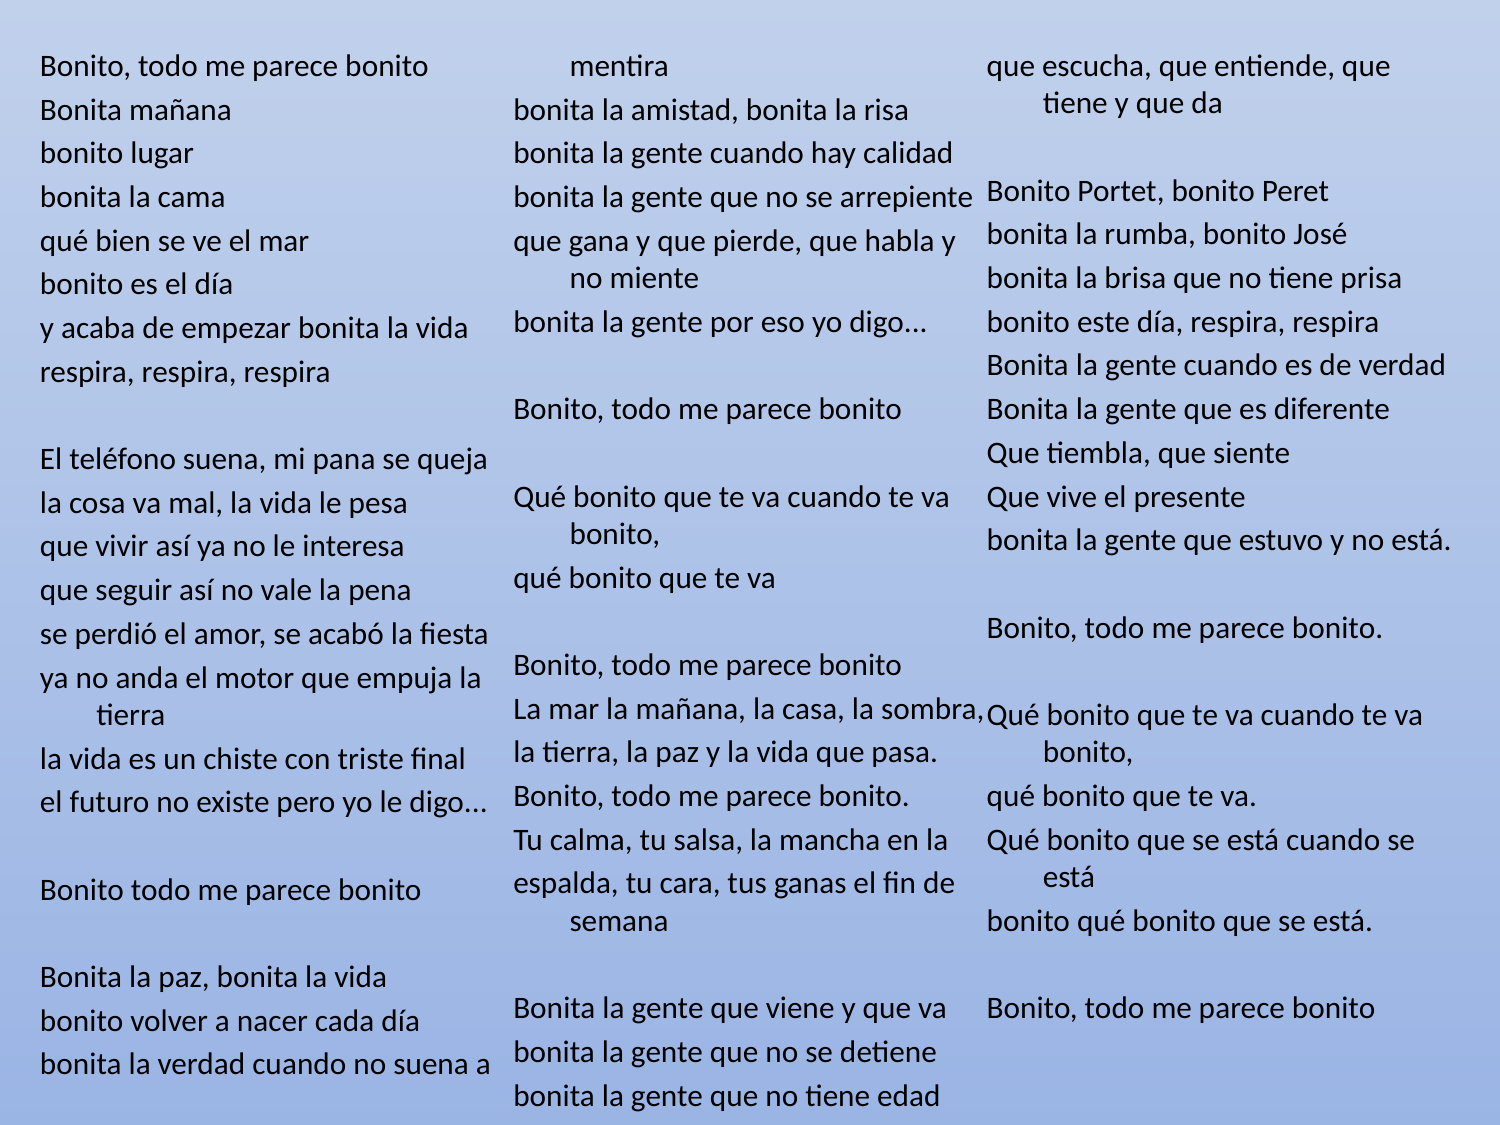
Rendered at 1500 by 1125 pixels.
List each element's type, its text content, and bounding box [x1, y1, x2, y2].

list Bonito, todo me parece bonito Bonita mañana bonito lugar bonita la cama qué bien se ve el mar bonito es el día y acaba de empezar bonita la vida respira, respira, respira El teléfono suena, mi pana se queja la cosa va mal, la vida le pesa que vivir así ya no le interesa que seguir así no vale la pena se perdió el amor, se acabó la fiesta ya no anda el motor que empuja la tierra la vida es un chiste con triste final el futuro no existe pero yo le digo... Bonito todo me parece bonito Bonita la paz, bonita la vida bonito volver a nacer cada día bonita la verdad cuando no suena a mentira bonita la amistad, bonita la risa bonita la gente cuando hay calidad bonita la gente que no se arrepiente que gana y que pierde, que habla y no miente bonita la gente por eso yo digo... Bonito, todo me parece bonito Qué bonito que te va cuando te va bonito, qué bonito que te va Bonito, todo me parece bonito La mar la mañana, la casa, la sombra, la tierra, la paz y la vida que pasa. Bonito, todo me parece bonito. Tu calma, tu salsa, la mancha en la espalda, tu cara, tus ganas el fin de semana Bonita la gente que viene y que va bonita la gente que no se detiene bonita la gente que no tiene edad que escucha, que entiende, que tiene y que da Bonito Portet, bonito Peret bonita la rumba, bonito José bonita la brisa que no tiene prisa bonito este día, respira, respira Bonita la gente cuando es de verdad Bonita la gente que es diferente Que tiembla, que siente Que vive el presente bonita la gente que estuvo y no está. Bonito, todo me parece bonito. Qué bonito que te va cuando te va bonito, qué bonito que te va. Qué bonito que se está cuando se está bonito qué bonito que se está. Bonito, todo me parece bonito [24, 37, 1475, 1125]
